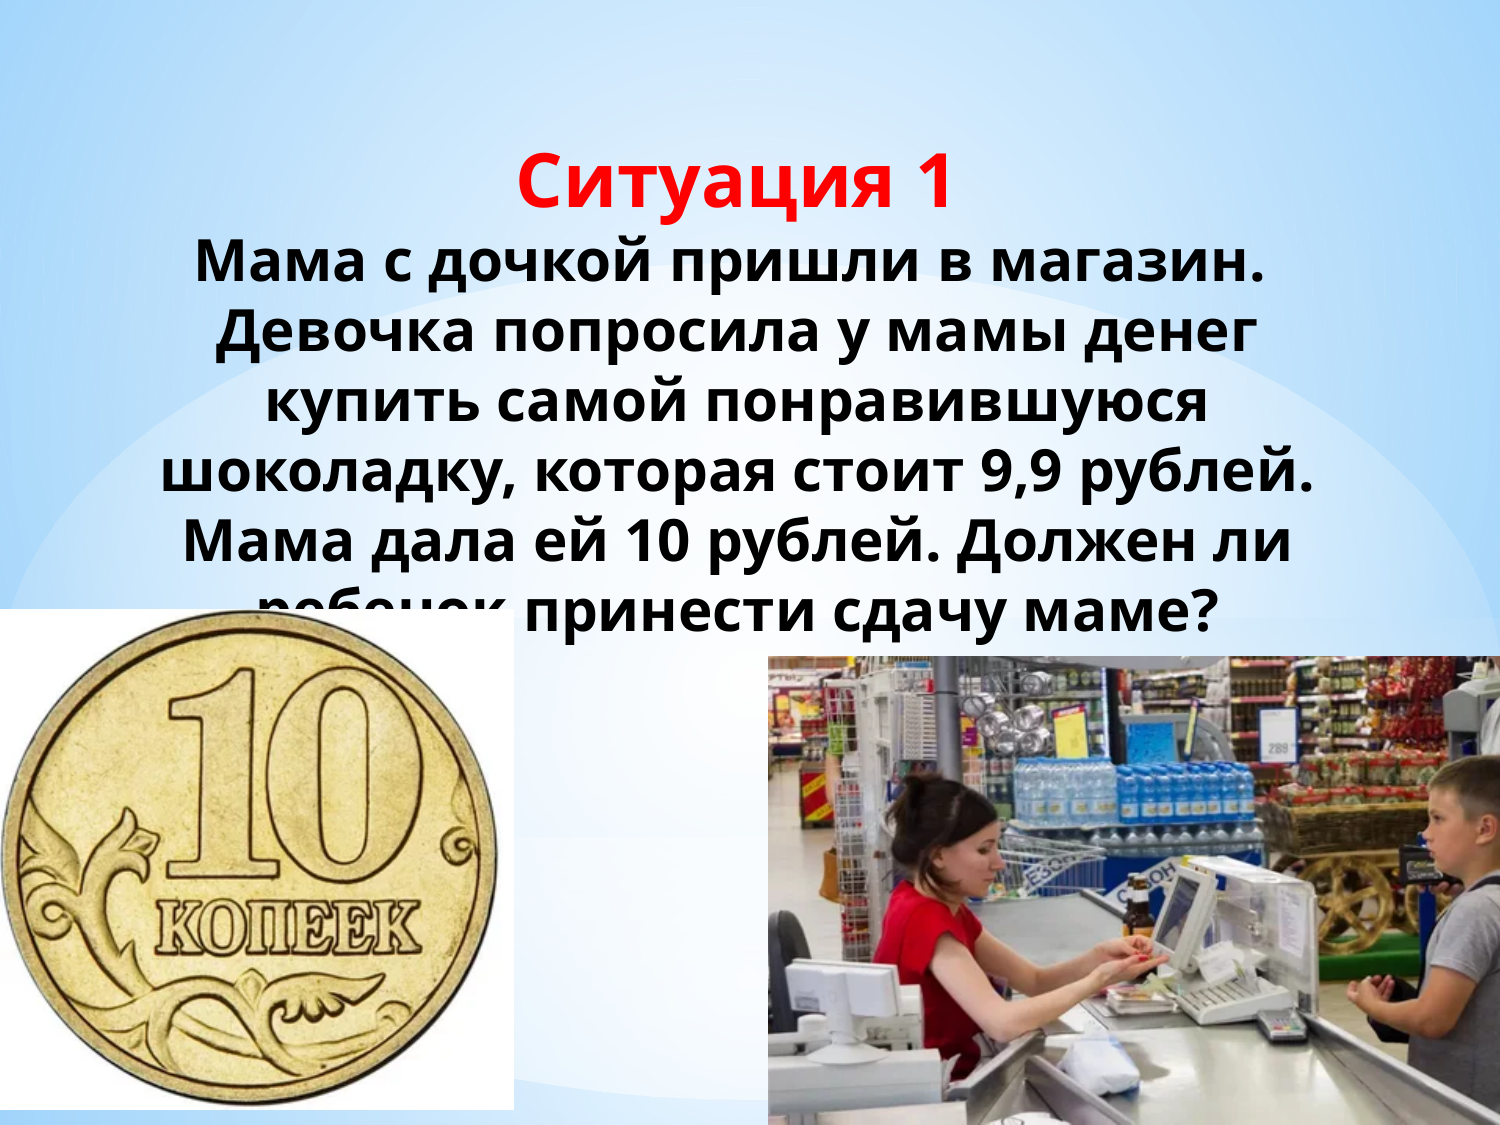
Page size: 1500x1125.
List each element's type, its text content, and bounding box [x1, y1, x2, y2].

picture [0, 609, 514, 1110]
picture [768, 656, 1500, 1125]
title Ситуация 1 Мама с дочкой пришли в магазин. Девочка попросила у мамы денег купить самой понравившуюся шоколадку, которая стоит 9,9 рублей. Мама дала ей 10 рублей. Должен ли ребенок принести сдачу маме? [112, 125, 1363, 1012]
